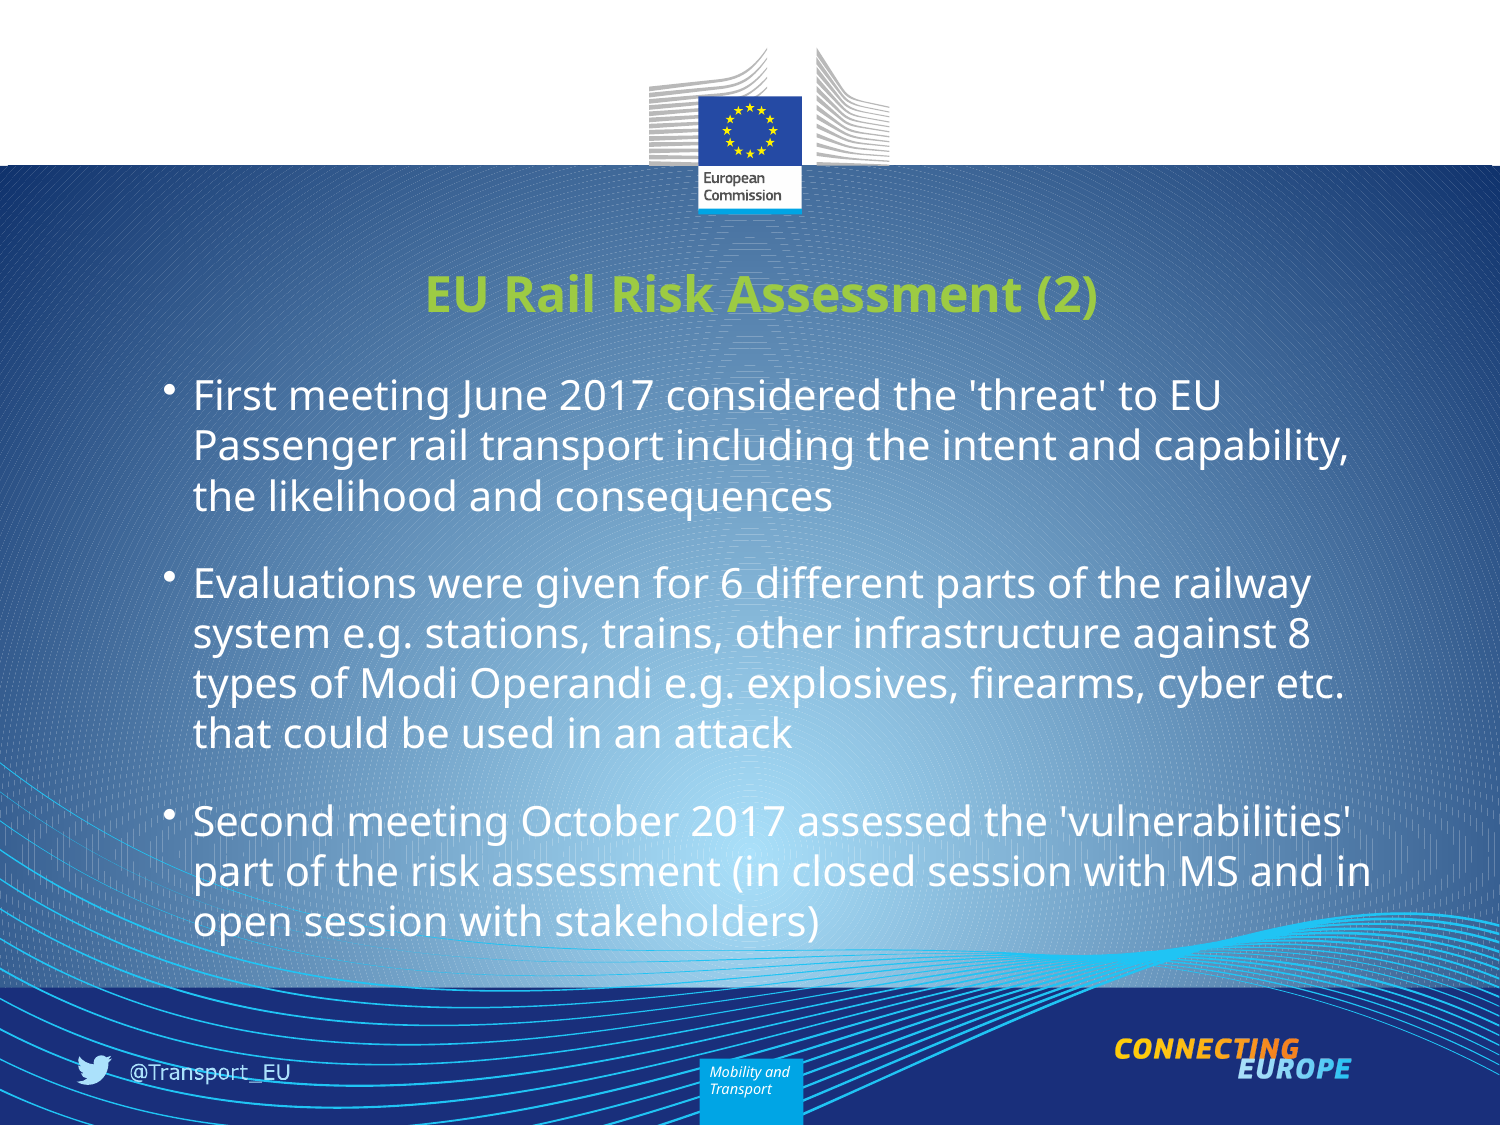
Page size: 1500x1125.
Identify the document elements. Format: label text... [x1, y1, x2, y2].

list First meeting June 2017 considered the 'threat' to EU Passenger rail transport including the intent and capability, the likelihood and consequences Evaluations were given for 6 different parts of the railway system e.g. stations, trains, other infrastructure against 8 types of Modi Operandi e.g. explosives, firearms, cyber etc. that could be used in an attack Second meeting October 2017 assessed the 'vulnerabilities' part of the risk assessment (in closed session with MS and in open session with stakeholders) [147, 361, 1400, 916]
title EU Rail Risk Assessment (2) [76, 255, 1447, 327]
picture [1112, 1036, 1355, 1081]
